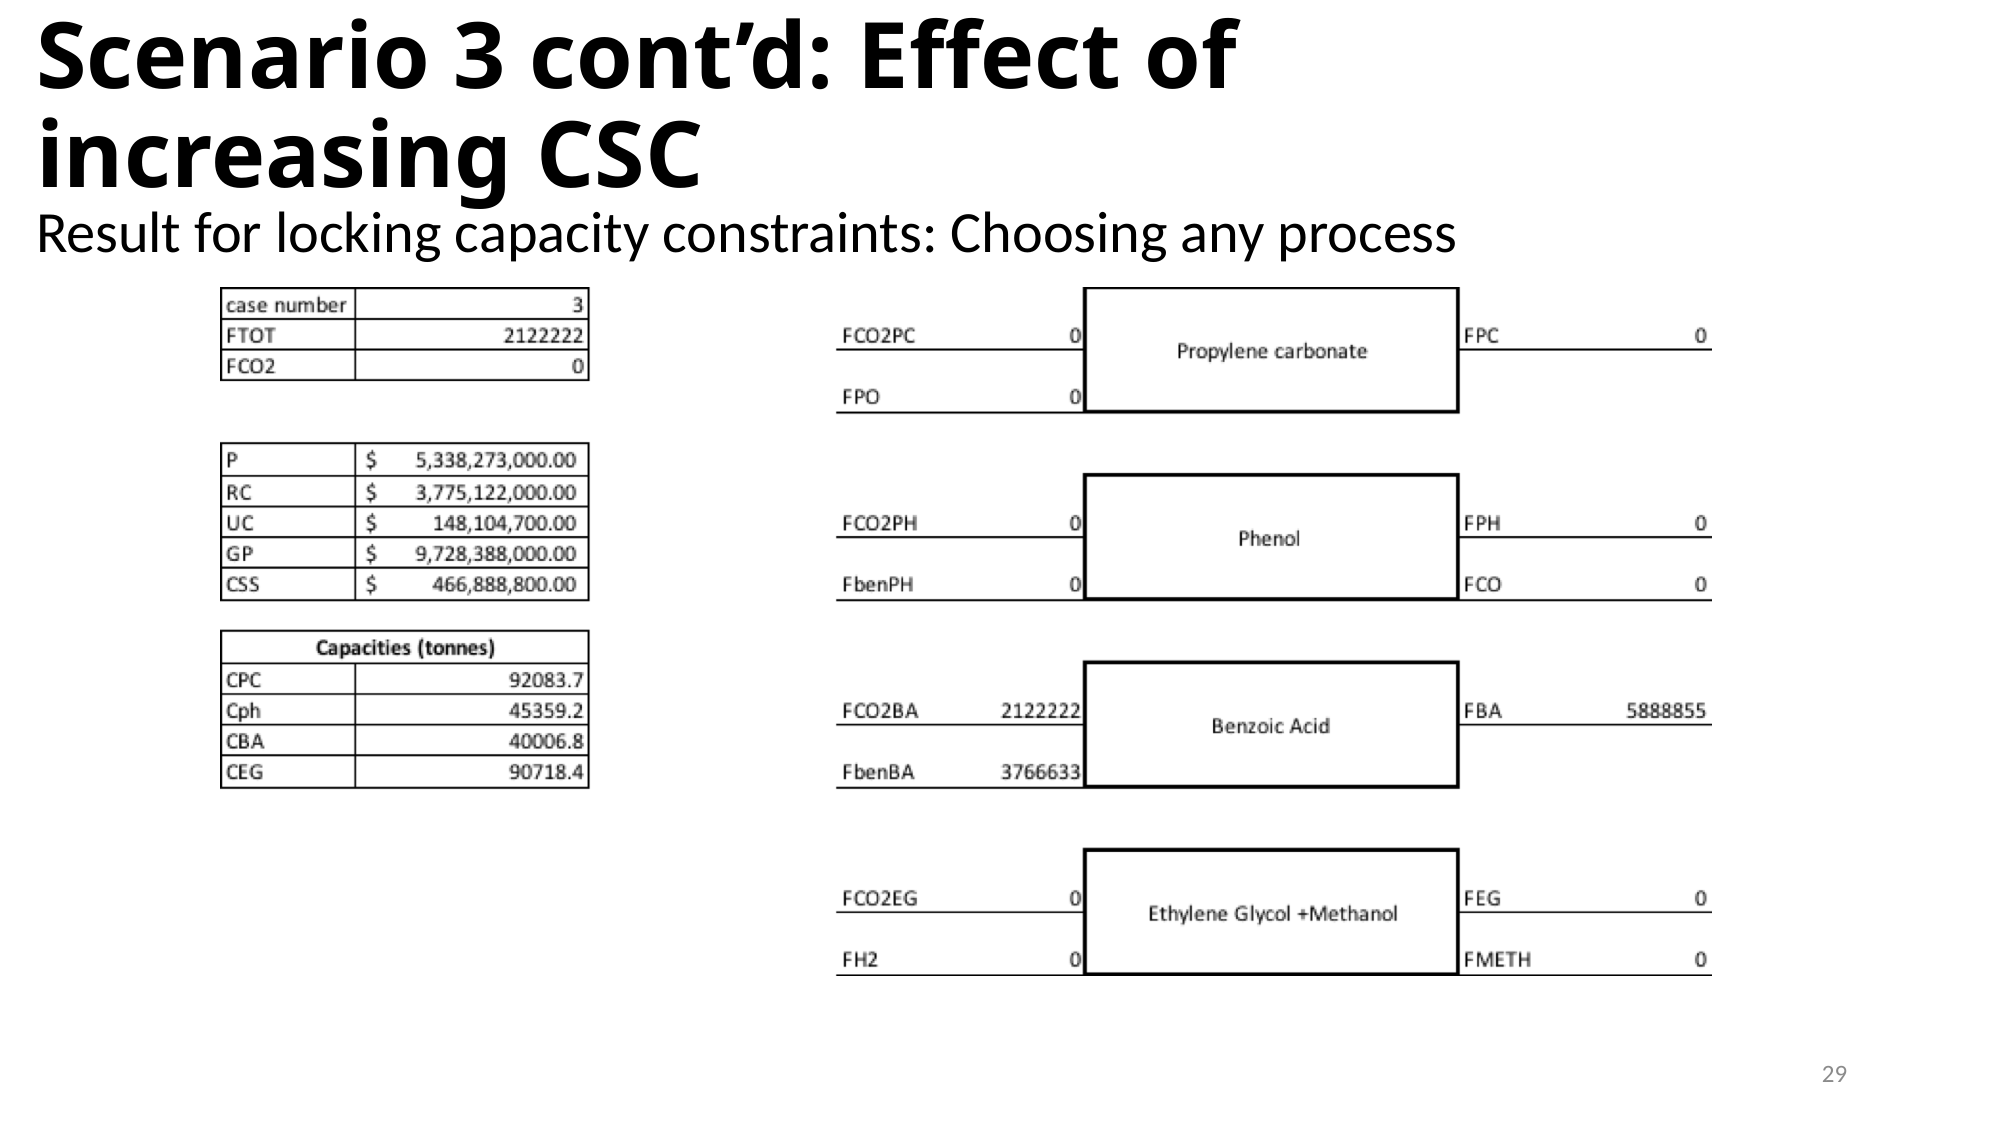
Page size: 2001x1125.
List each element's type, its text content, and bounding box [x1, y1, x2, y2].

slide_number 29 [1412, 1042, 1863, 1103]
list Result for locking capacity constraints: Choosing any process [21, 194, 1746, 909]
title Scenario 3 cont’d: Effect of increasing CSC [21, 0, 1746, 194]
picture [220, 287, 1712, 976]
